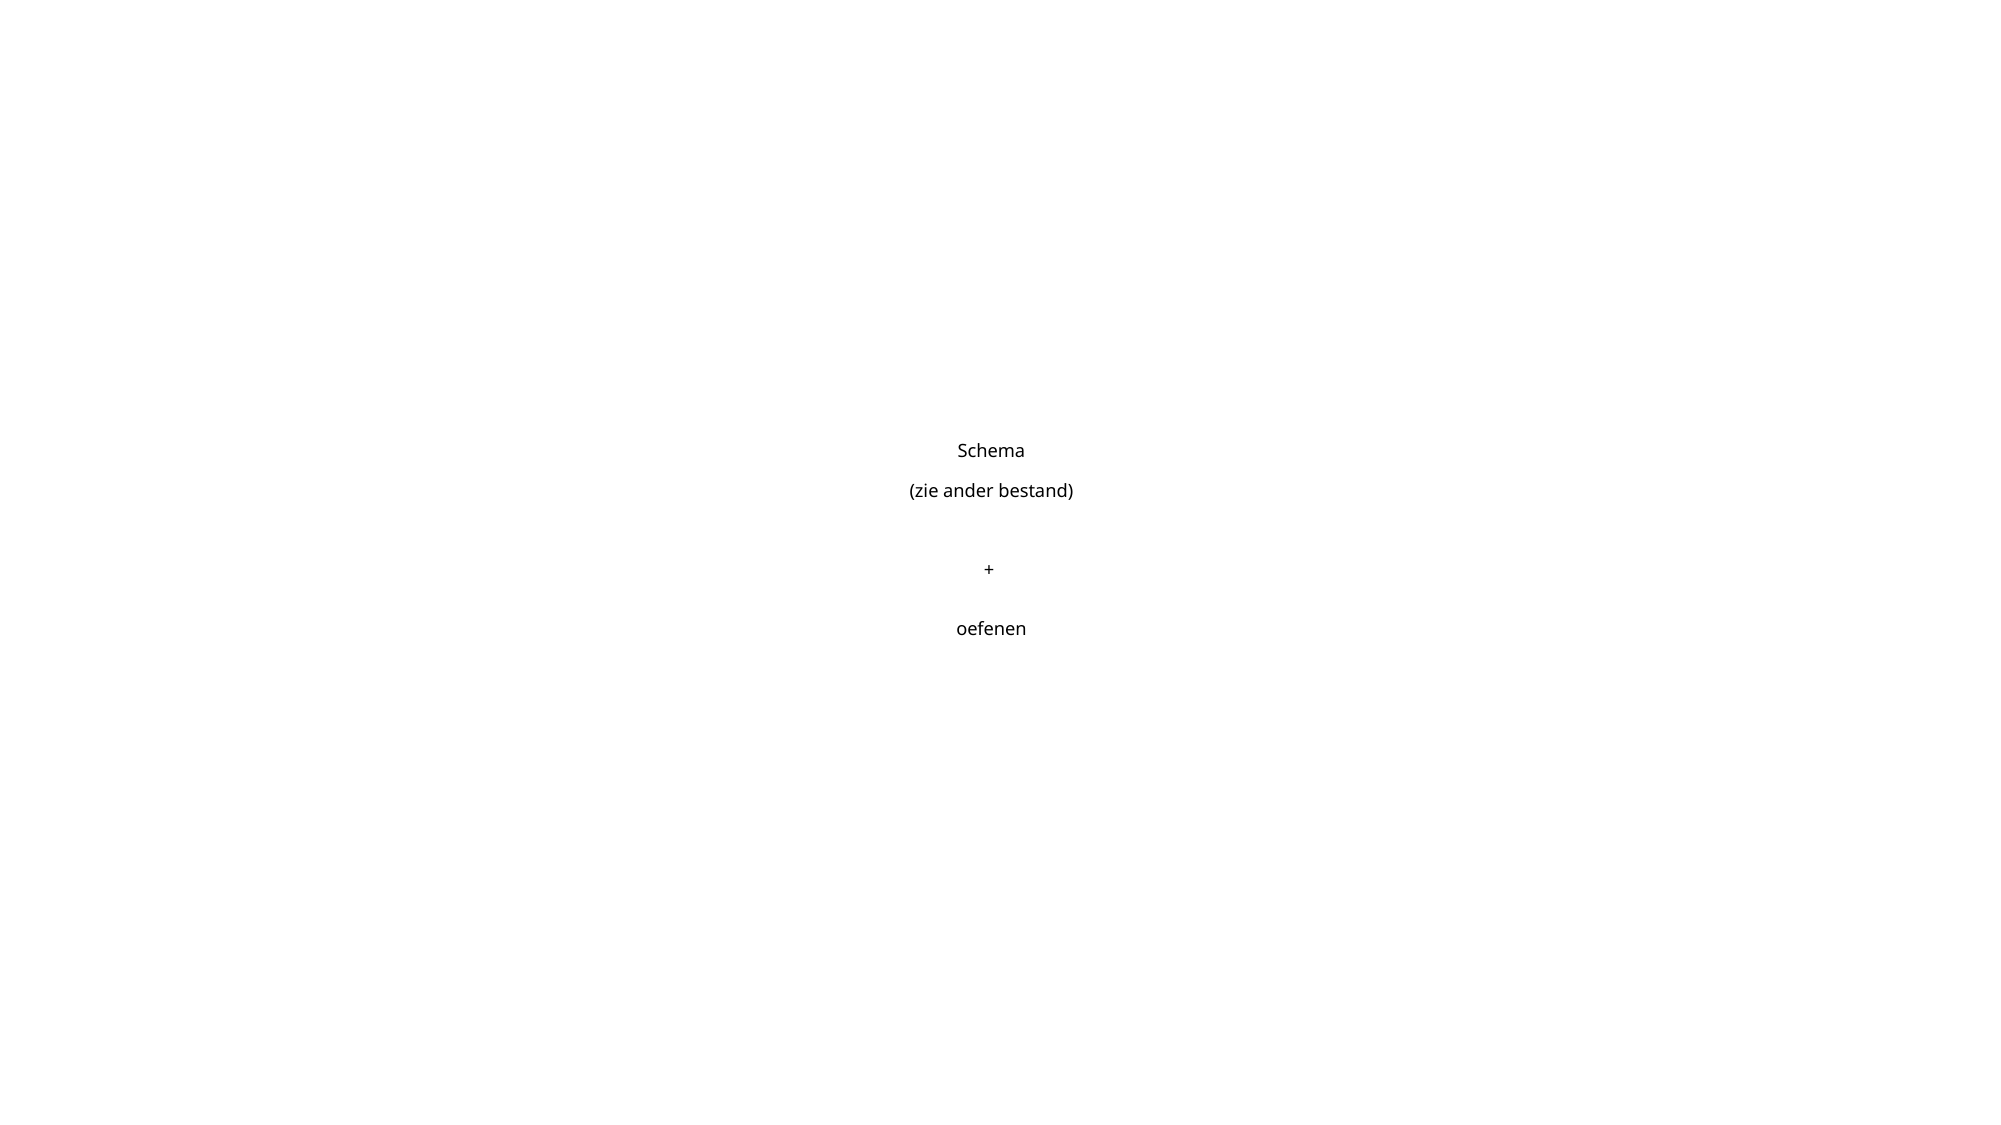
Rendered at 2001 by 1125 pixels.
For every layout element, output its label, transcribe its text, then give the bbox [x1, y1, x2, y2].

title Schema (zie ander bestand) + oefenen [129, 431, 1854, 650]
